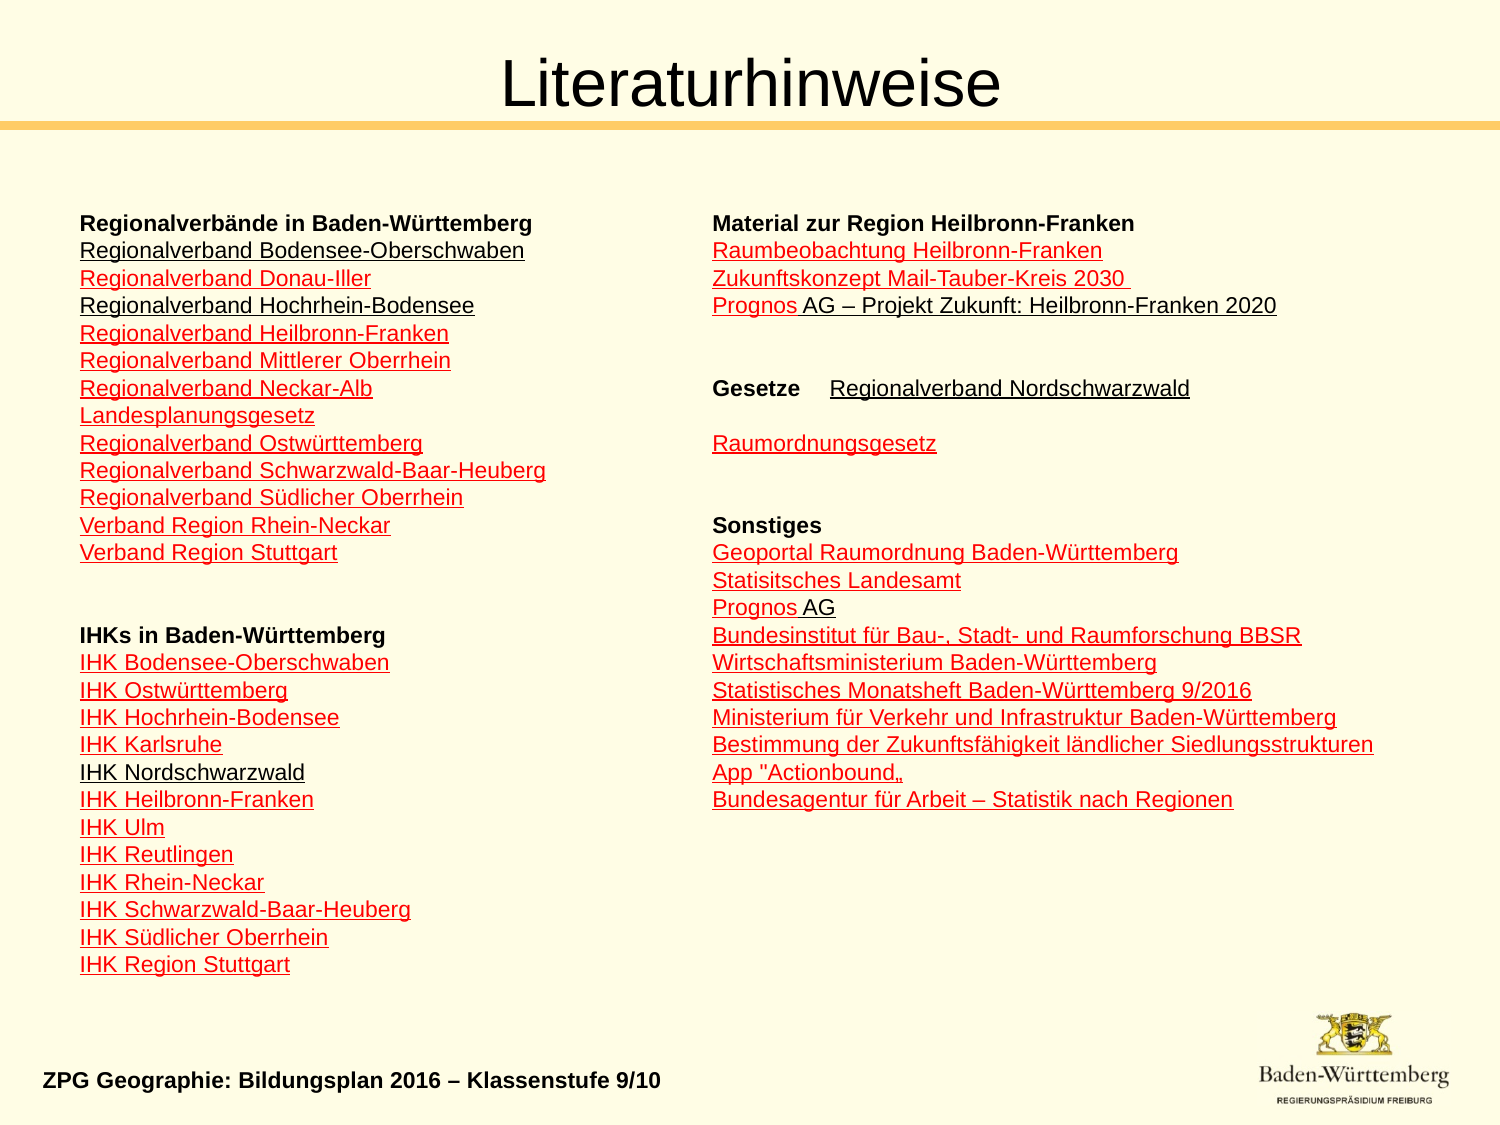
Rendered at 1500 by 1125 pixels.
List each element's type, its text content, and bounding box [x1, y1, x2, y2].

text_box Regionalverbände in Baden-Württemberg Material zur Region Heilbronn-Franken Regionalverband Bodensee-Oberschwaben Raumbeobachtung Heilbronn-Franken Regionalverband Donau-Iller Zukunftskonzept Mail-Tauber-Kreis 2030 Regionalverband Hochrhein-Bodensee Prognos AG – Projekt Zukunft: Heilbronn-Franken 2020 Regionalverband Heilbronn-Franken Regionalverband Mittlerer Oberrhein Regionalverband Neckar-Alb Gesetze Regionalverband Nordschwarzwald Landesplanungsgesetz Regionalverband Ostwürttemberg Raumordnungsgesetz Regionalverband Schwarzwald-Baar-Heuberg Regionalverband Südlicher Oberrhein Verband Region Rhein-Neckar Sonstiges Verband Region Stuttgart Geoportal Raumordnung Baden-Württemberg Statisitsches Landesamt Prognos AG IHKs in Baden-Württemberg Bundesinstitut für Bau-, Stadt- und Raumforschung BBSR IHK Bodensee-Oberschwaben Wirtschaftsministerium Baden-Württemberg IHK Ostwürttemberg Statistisches Monatsheft Baden-Württemberg 9/2016 IHK Hochrhein-Bodensee Ministerium für Verkehr und Infrastruktur Baden-Württemberg IHK Karlsruhe Bestimmung der Zukunftsfähigkeit ländlicher Siedlungsstrukturen IHK Nordschwarzwald App "Actionbound„ IHK Heilbronn-Franken Bundesagentur für Arbeit – Statistik nach Regionen IHK Ulm IHK Reutlingen IHK Rhein-Neckar IHK Schwarzwald-Baar-Heuberg IHK Südlicher Oberrhein IHK Region Stuttgart [64, 200, 1436, 985]
picture [1257, 1011, 1451, 1106]
title Literaturhinweise [1, 1, 1500, 120]
